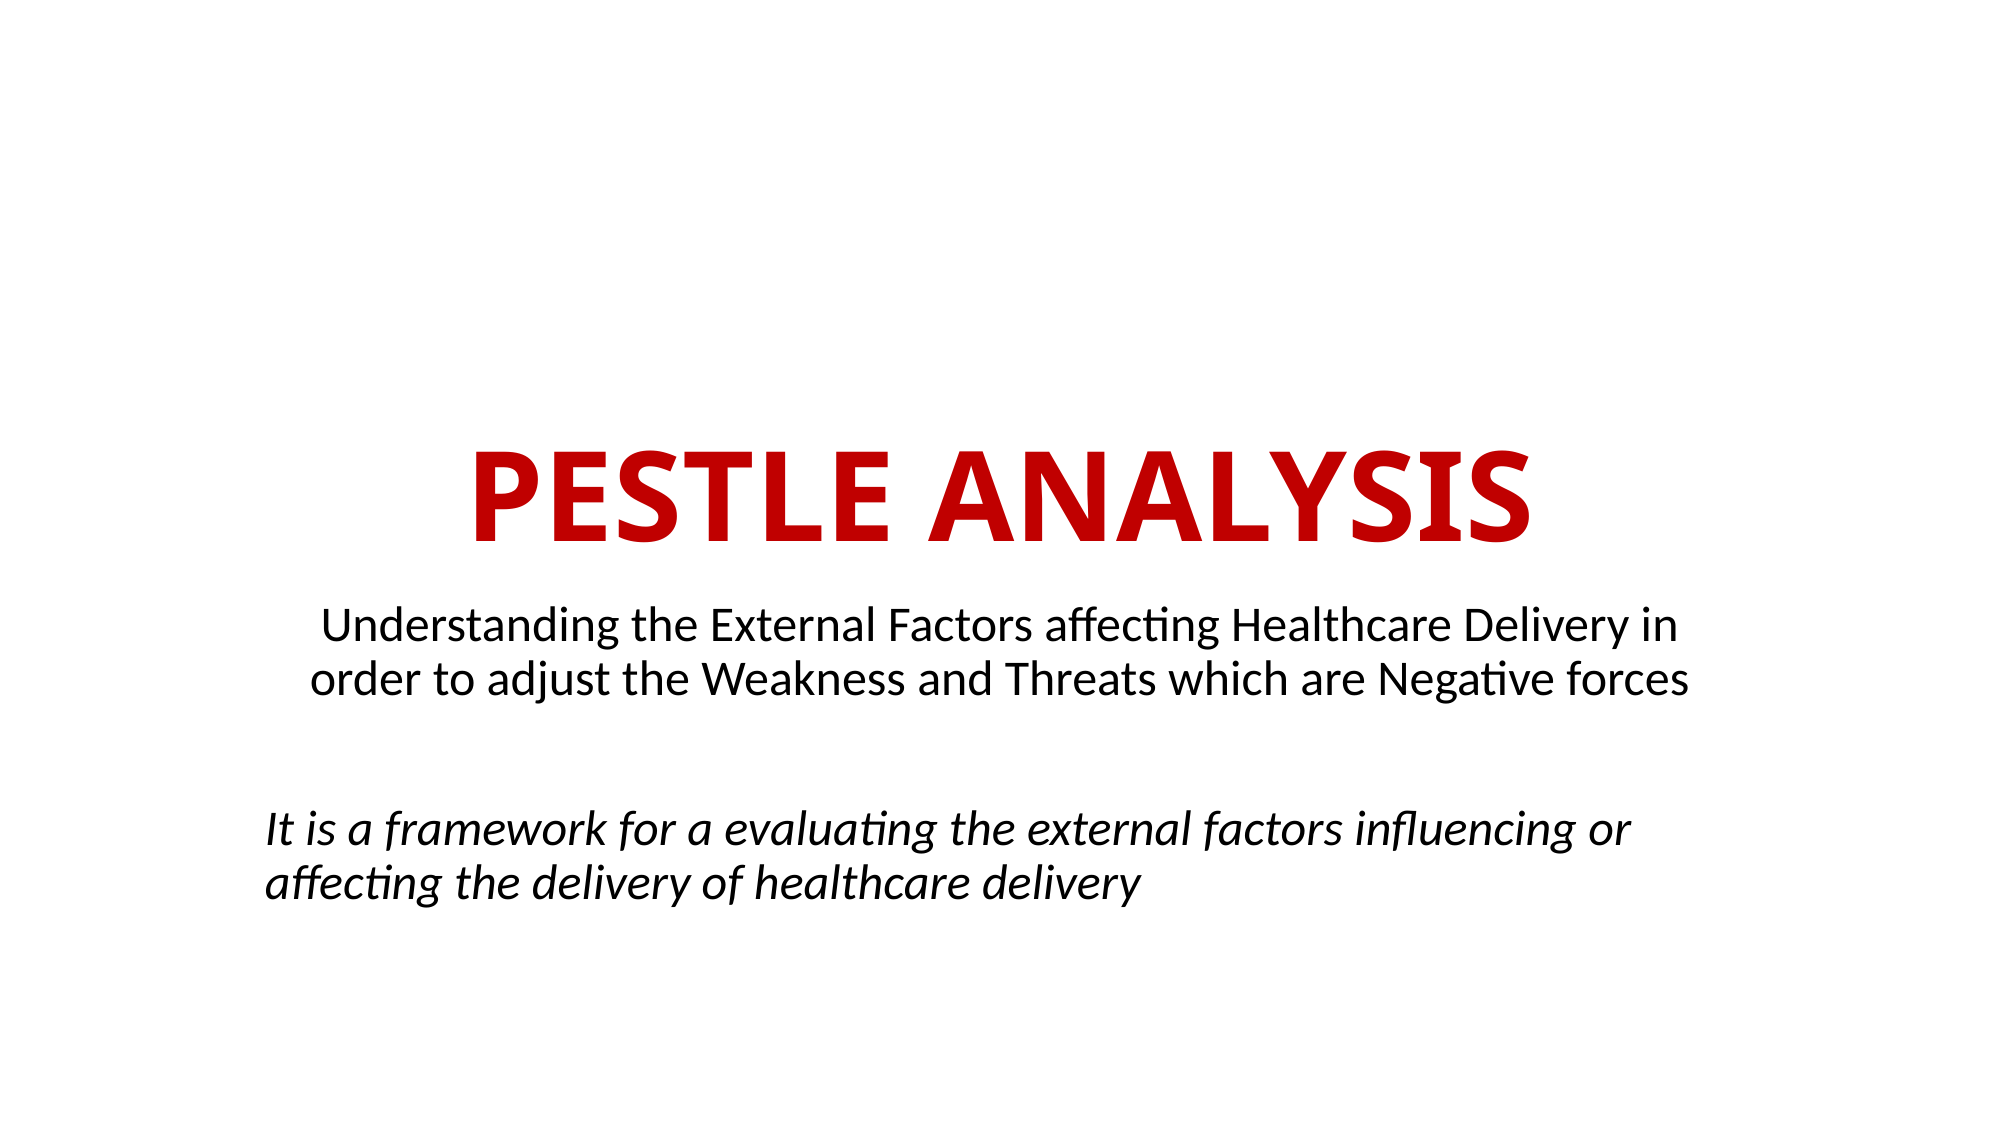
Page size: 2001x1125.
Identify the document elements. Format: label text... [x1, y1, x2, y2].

title PESTLE ANALYSIS [249, 184, 1750, 576]
subtitle Understanding the External Factors affecting Healthcare Delivery in order to adjust the Weakness and Threats which are Negative forces It is a framework for a evaluating the external factors influencing or affecting the delivery of healthcare delivery [249, 590, 1750, 1028]
